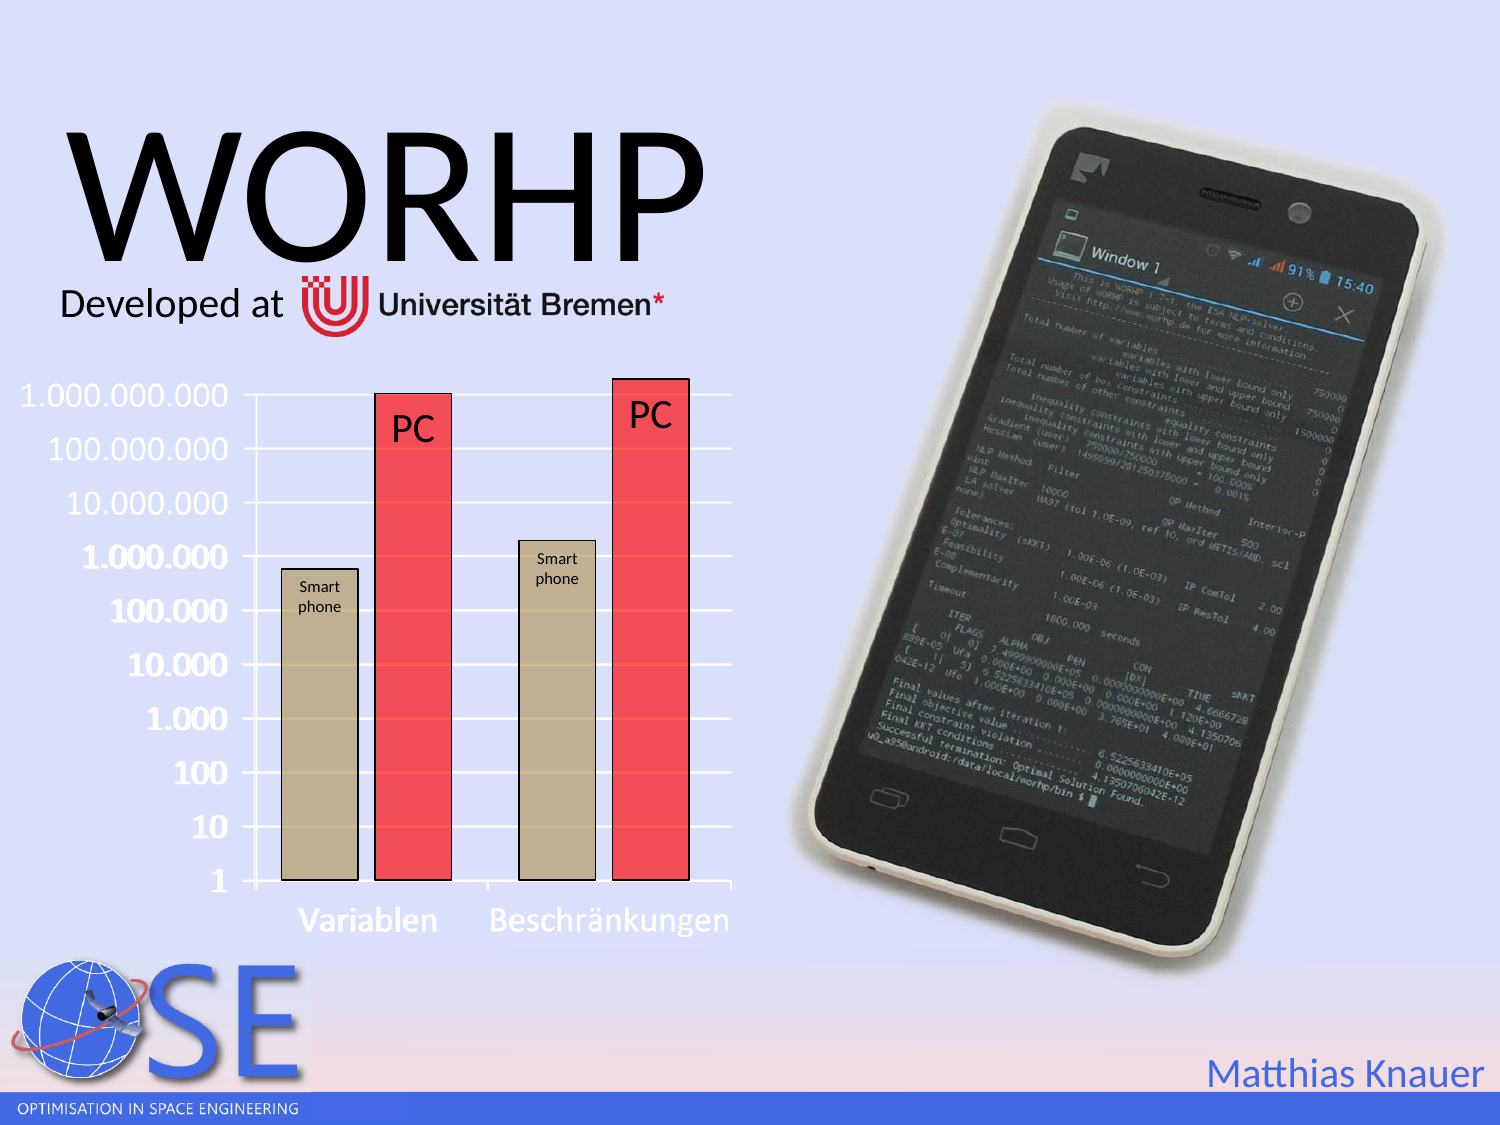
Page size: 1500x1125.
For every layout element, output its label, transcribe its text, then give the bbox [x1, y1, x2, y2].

picture [302, 275, 664, 337]
picture [21, 383, 733, 938]
list Developed at [44, 267, 457, 371]
title WORHP [49, 50, 904, 314]
picture [0, 89, 1500, 1125]
